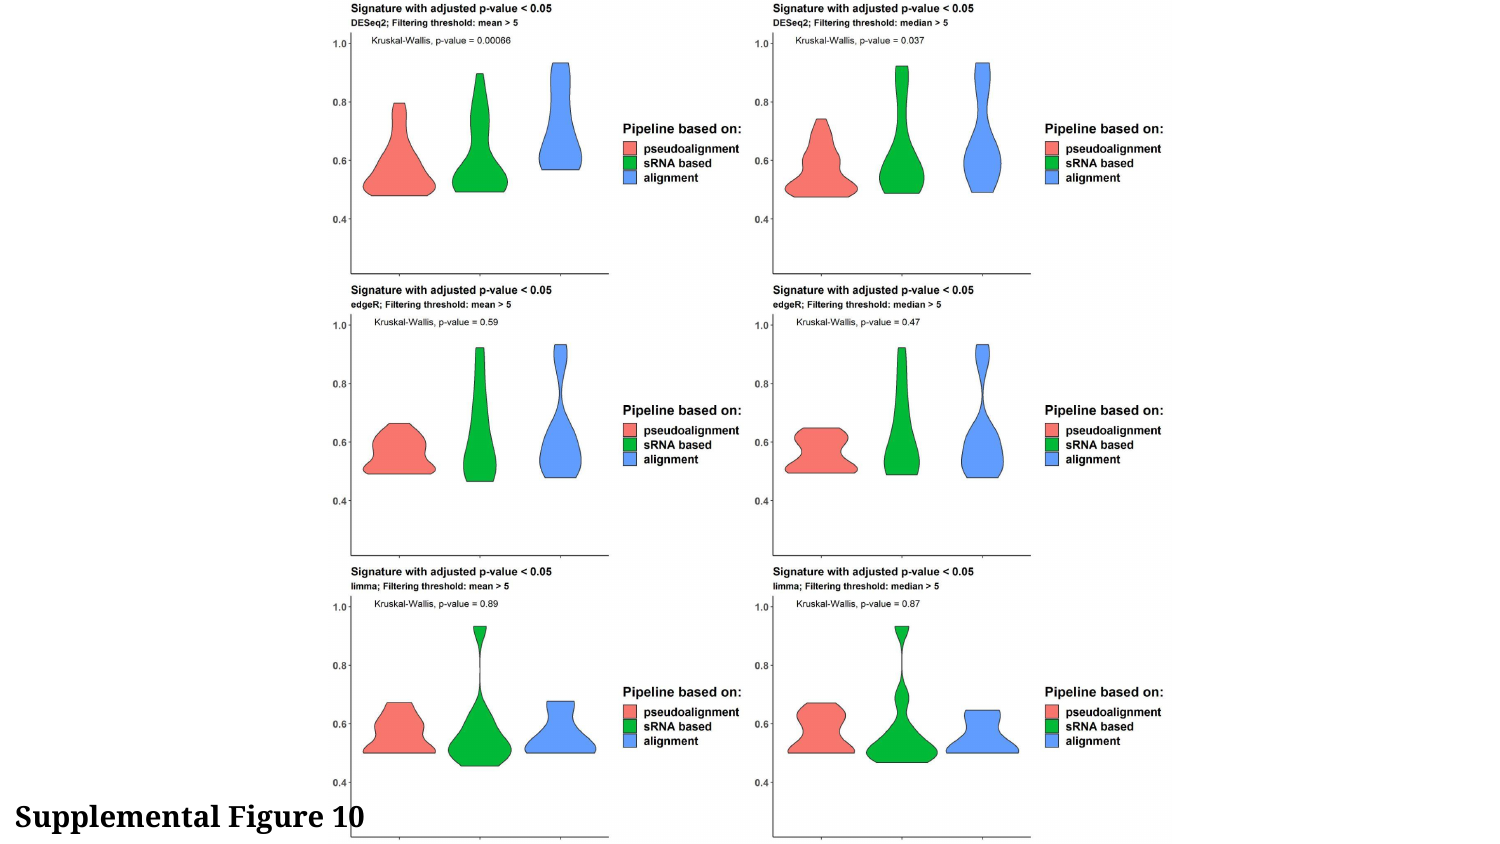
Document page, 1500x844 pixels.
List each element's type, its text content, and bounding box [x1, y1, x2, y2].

text_box Supplemental Figure 10 [0, 778, 322, 844]
picture [327, 0, 1173, 844]
